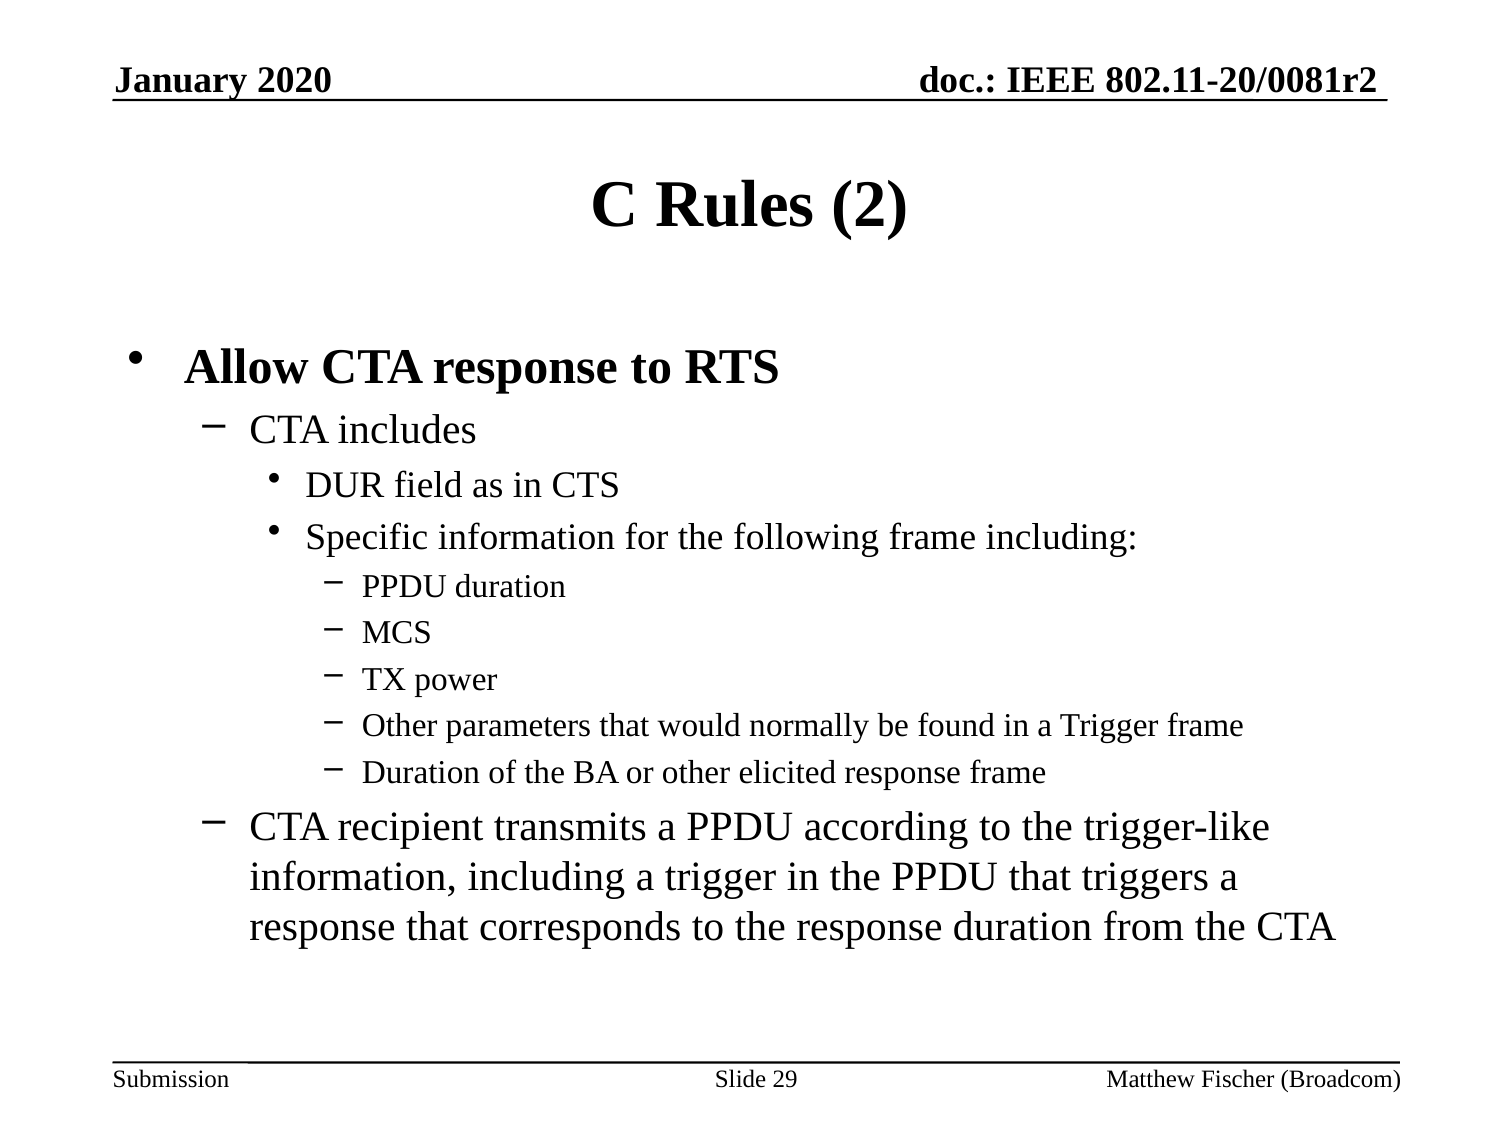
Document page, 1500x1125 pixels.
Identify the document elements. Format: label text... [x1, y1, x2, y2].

title C Rules (2) [112, 112, 1388, 288]
footer Matthew Fischer (Broadcom) [1102, 1061, 1402, 1093]
slide_number Slide 29 [712, 1061, 800, 1093]
list Allow CTA response to RTS CTA includes DUR field as in CTS Specific information for the following frame including: PPDU duration MCS TX power Other parameters that would normally be found in a Trigger frame Duration of the BA or other elicited response frame CTA recipient transmits a PPDU according to the trigger-like information, including a trigger in the PPDU that triggers a response that corresponds to the response duration from the CTA [112, 326, 1388, 1002]
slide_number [114, 54, 335, 101]
